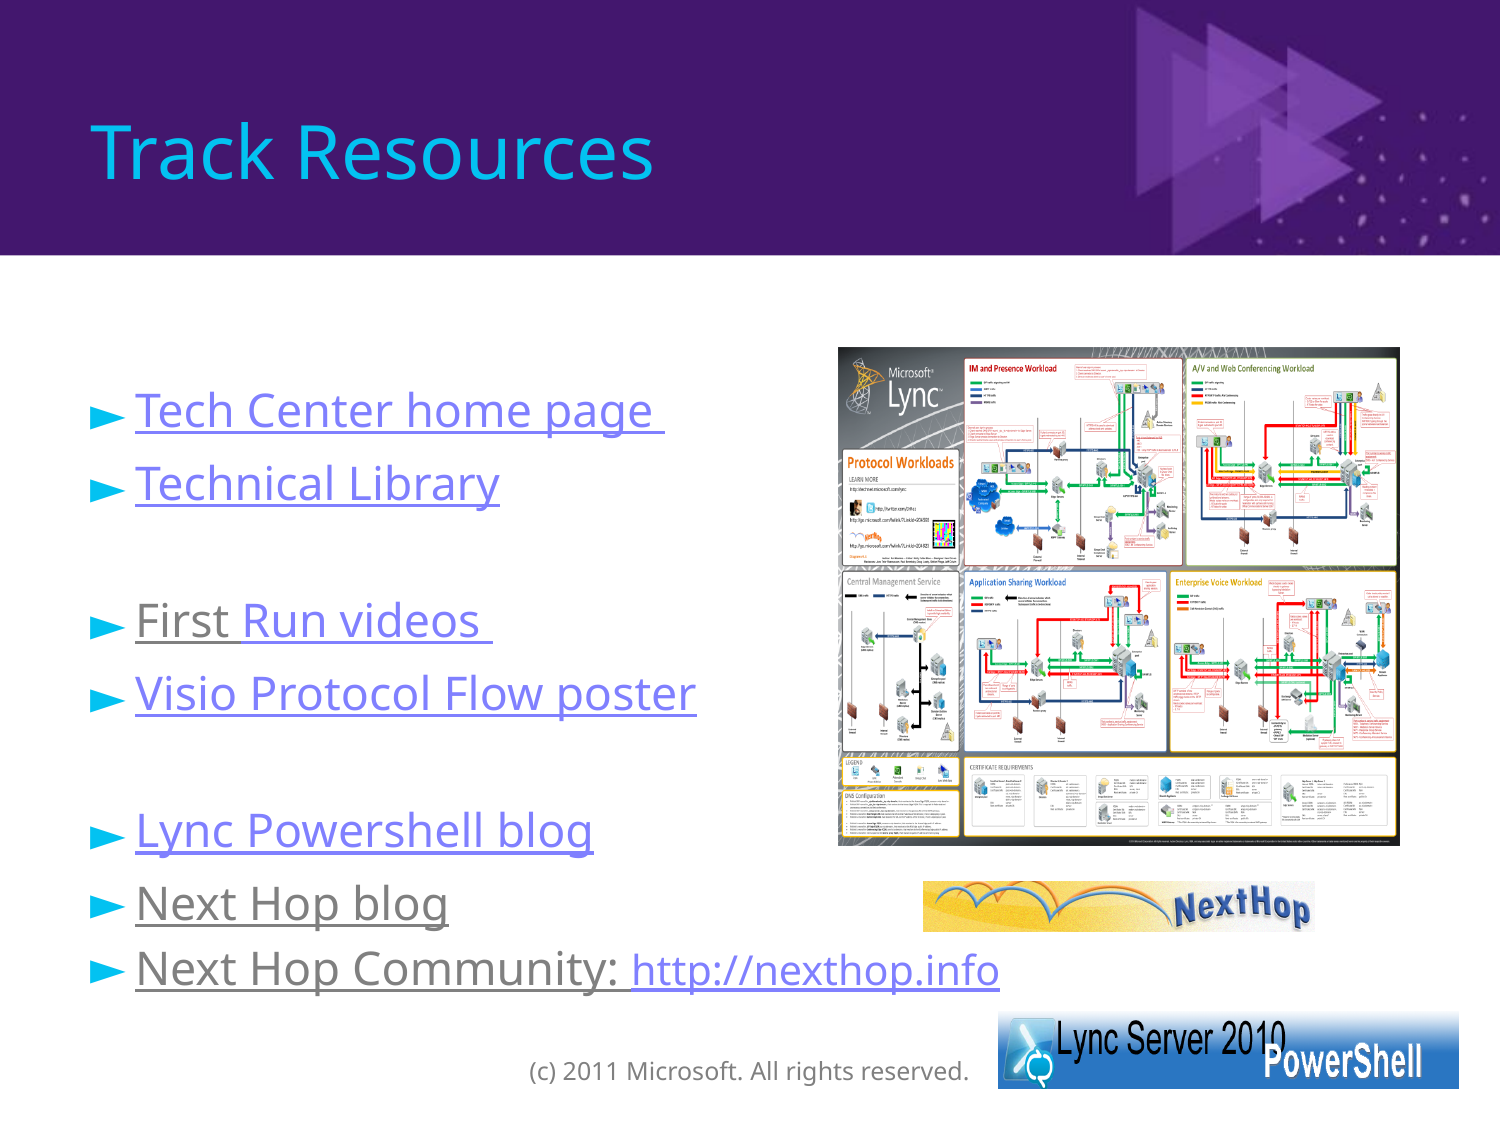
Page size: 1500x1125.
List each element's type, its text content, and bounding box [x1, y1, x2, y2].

title Track Resources [75, 56, 1425, 244]
picture [923, 881, 1315, 932]
picture [0, 0, 1500, 255]
list Tech Center home page Technical Library First Run videos Visio Protocol Flow poster Lync Powershell blog Next Hop blog Next Hop Community: http://nexthop.info [75, 373, 1425, 1005]
picture [838, 347, 1400, 847]
footer (c) 2011 Microsoft. All rights reserved. [512, 1042, 988, 1103]
picture [997, 1011, 1459, 1089]
